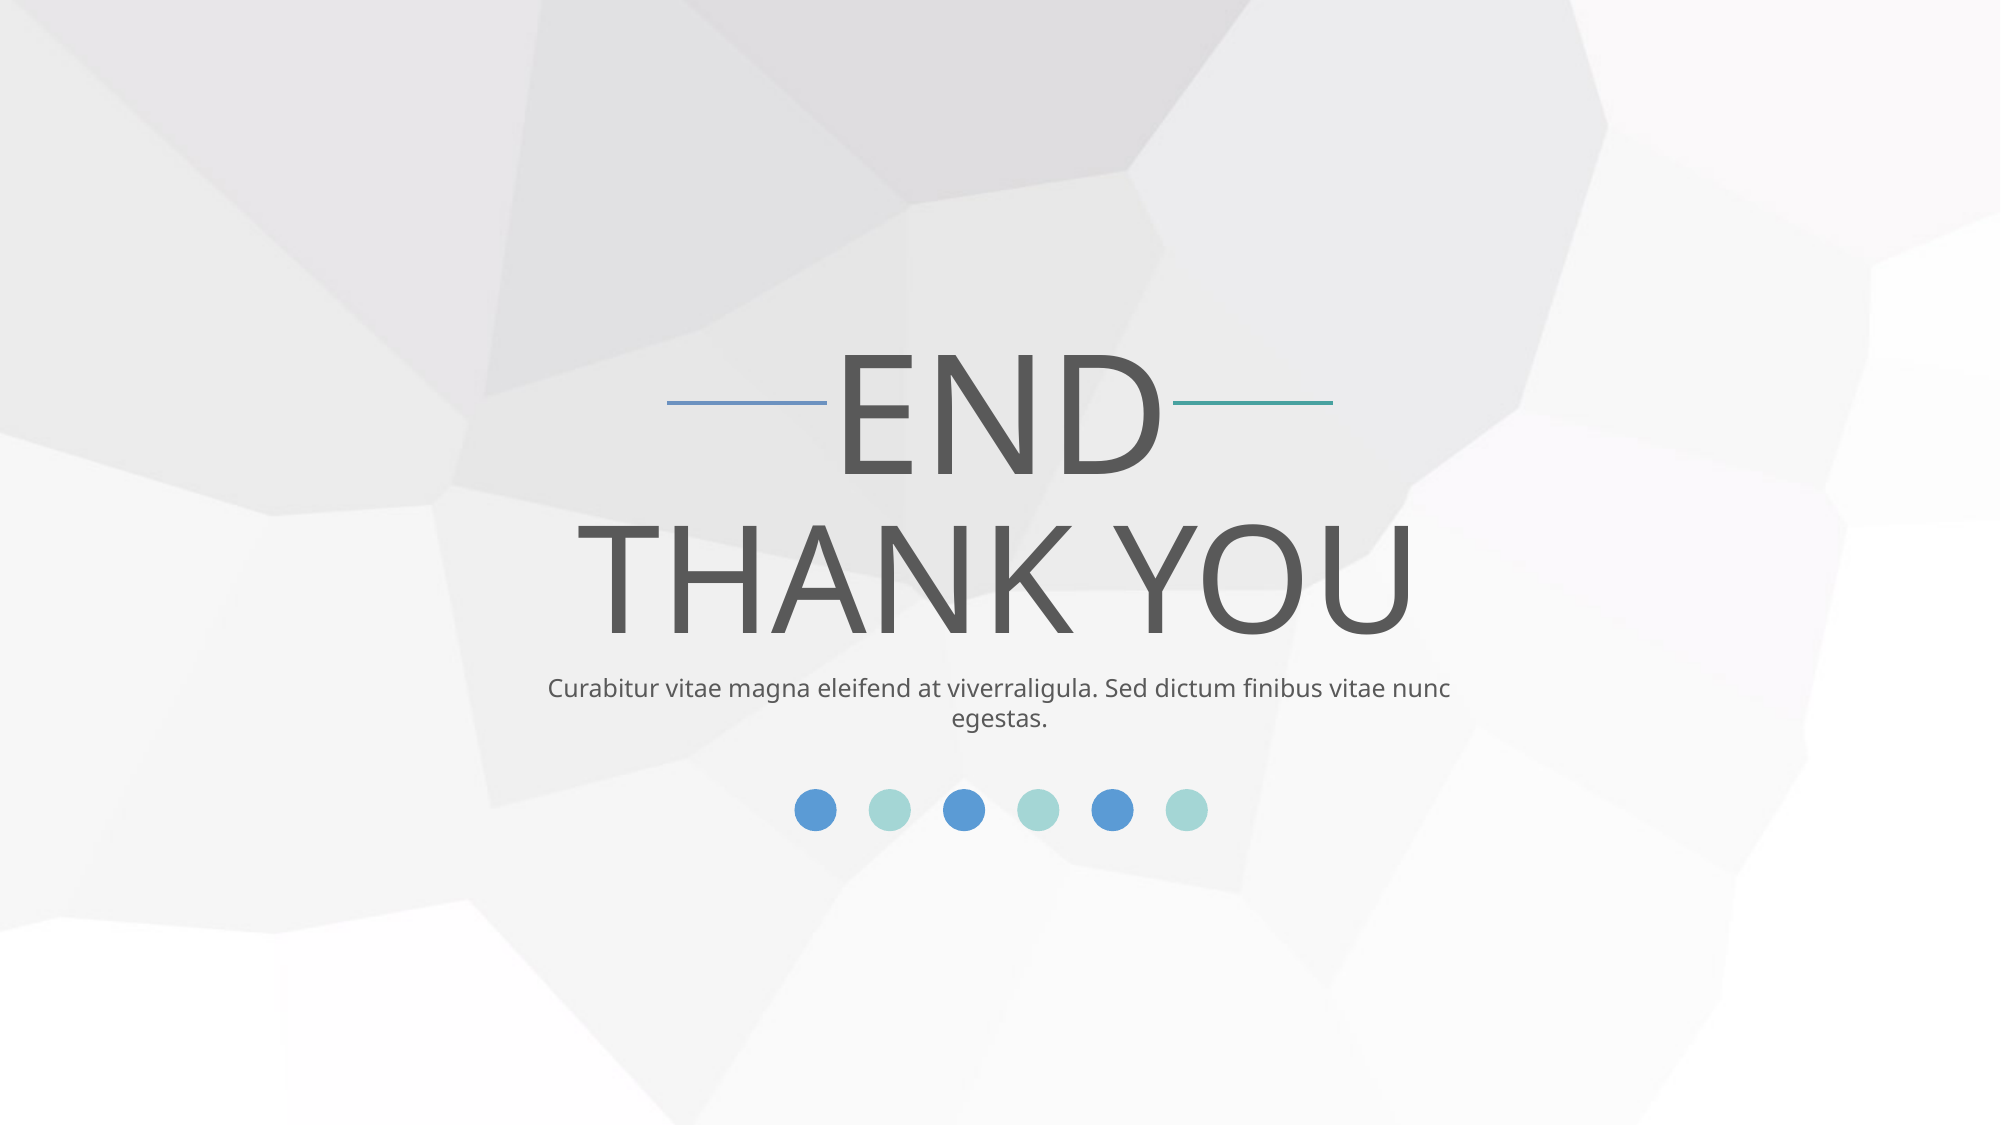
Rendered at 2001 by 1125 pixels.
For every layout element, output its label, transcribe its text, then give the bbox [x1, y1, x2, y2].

text_box Curabitur vitae magna eleifend at viverraligula. Sed dictum finibus vitae nunc egestas. [504, 665, 1495, 741]
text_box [794, 789, 1208, 832]
text_box THANK YOU [562, 476, 1438, 665]
picture [0, 0, 2001, 1125]
text_box END [814, 300, 1186, 403]
text_box END [814, 404, 1186, 515]
